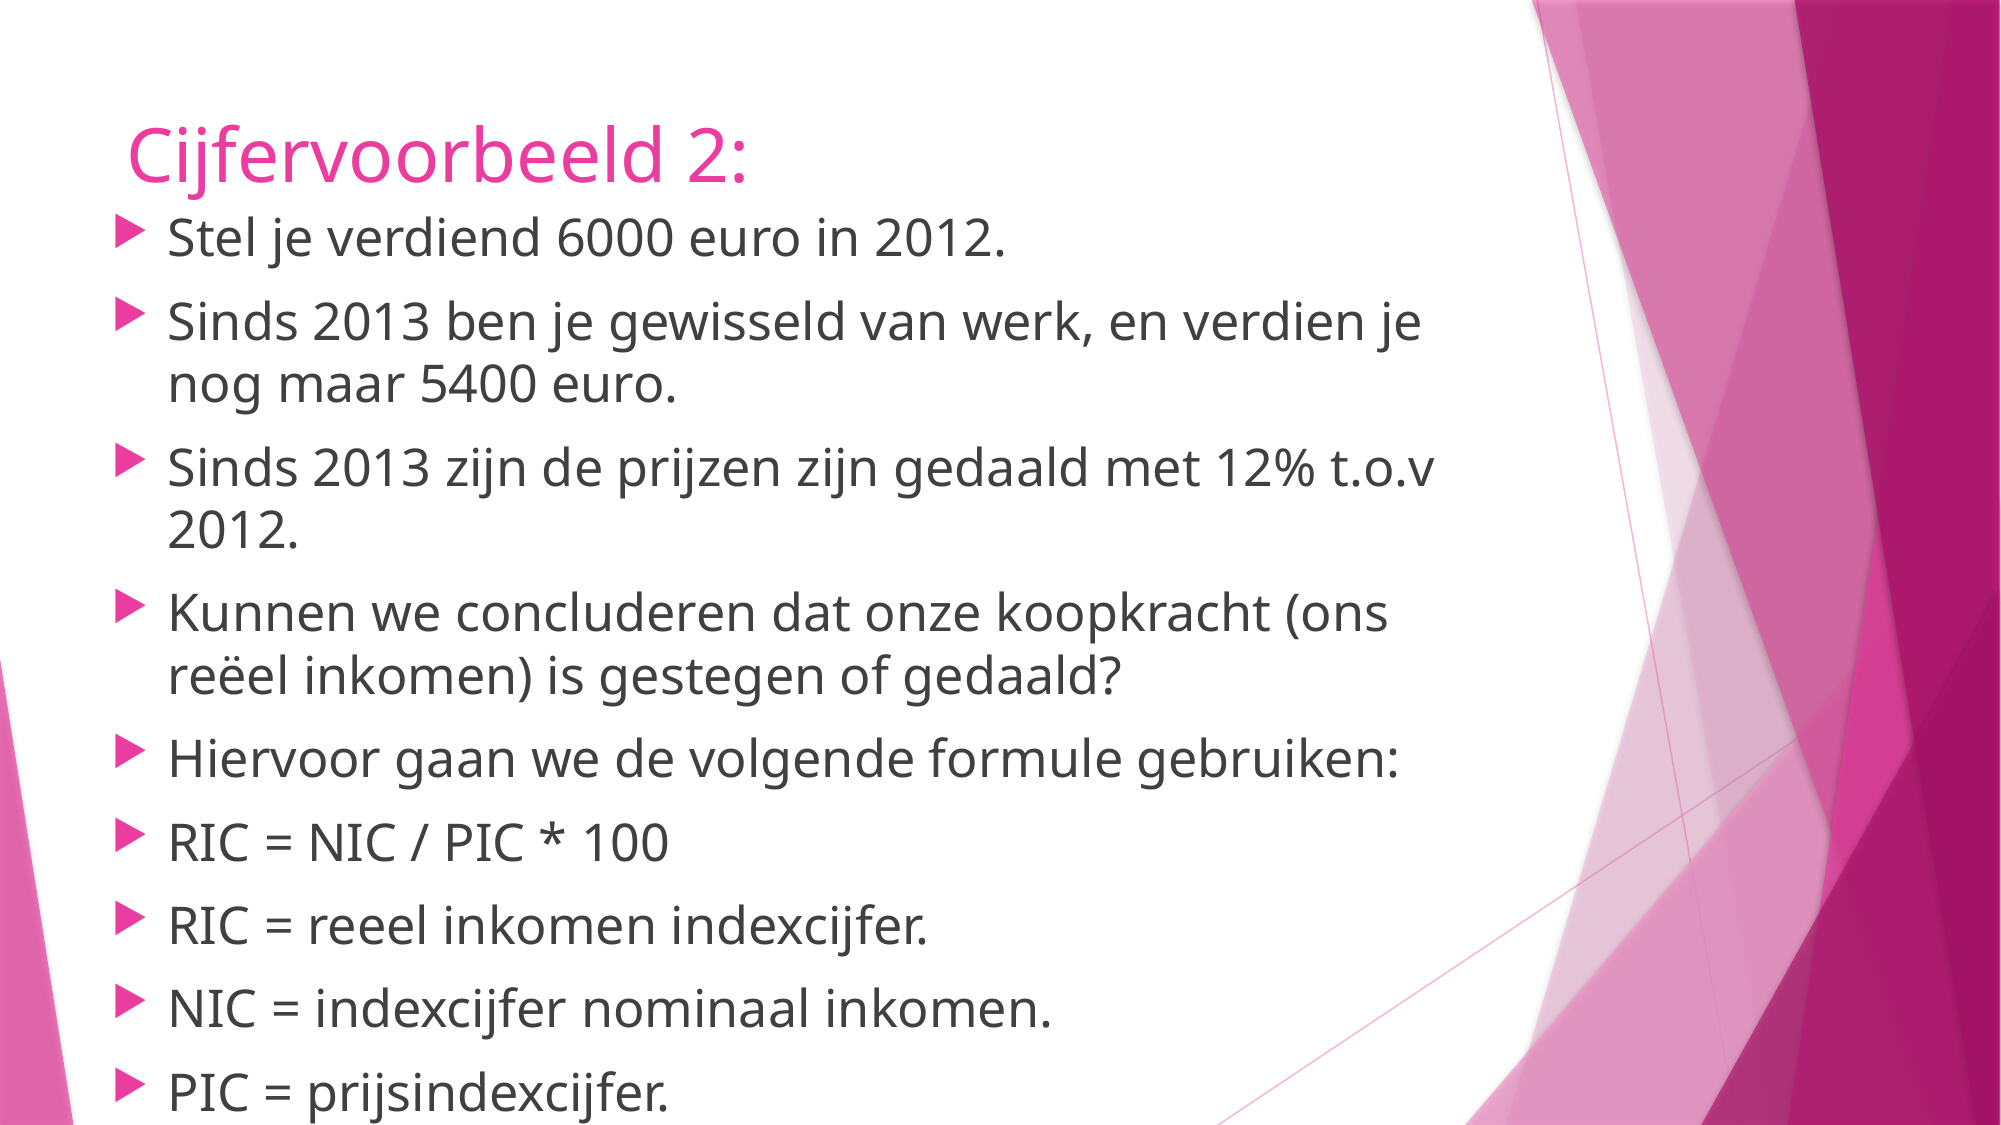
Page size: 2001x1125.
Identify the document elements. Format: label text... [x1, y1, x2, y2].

list Stel je verdiend 6000 euro in 2012. Sinds 2013 ben je gewisseld van werk, en verdien je nog maar 5400 euro. Sinds 2013 zijn de prijzen zijn gedaald met 12% t.o.v 2012. Kunnen we concluderen dat onze koopkracht (ons reëel inkomen) is gestegen of gedaald? Hiervoor gaan we de volgende formule gebruiken: RIC = NIC / PIC * 100 RIC = reeel inkomen indexcijfer. NIC = indexcijfer nominaal inkomen. PIC = prijsindexcijfer. [96, 197, 1522, 991]
title Cijfervoorbeeld 2: [111, 99, 1522, 197]
